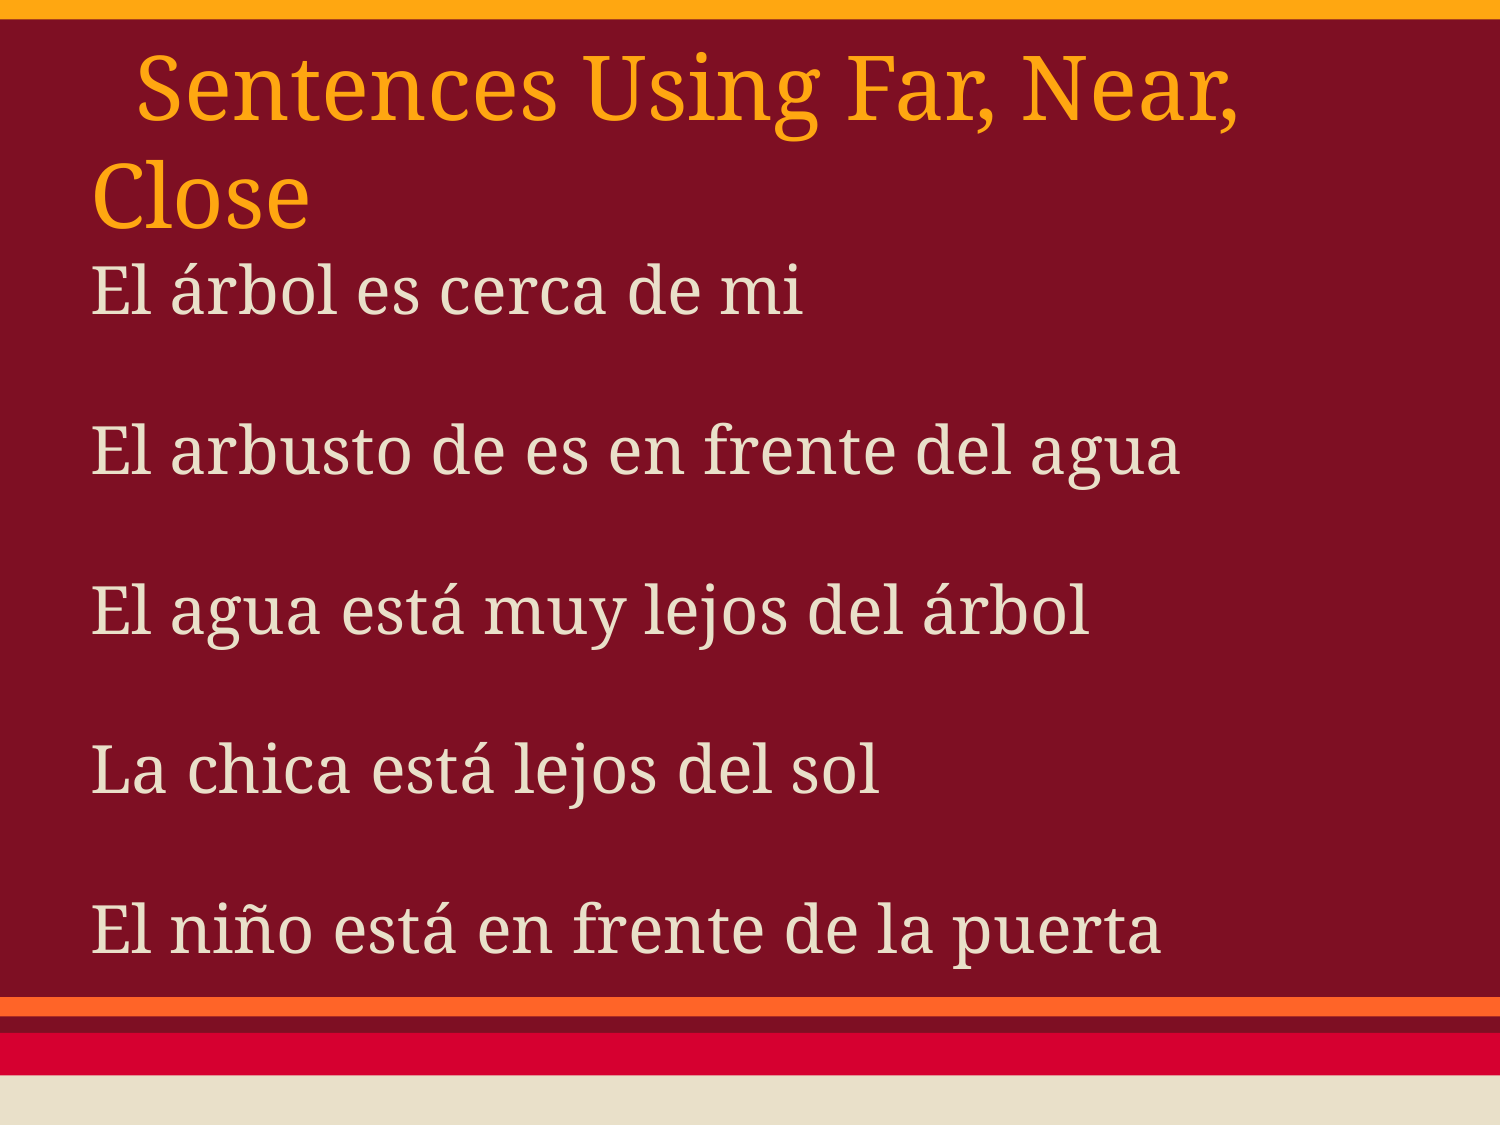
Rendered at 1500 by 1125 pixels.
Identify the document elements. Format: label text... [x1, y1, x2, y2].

title Sentences Using Far, Near, Close [75, 45, 1425, 232]
list El árbol es cerca de mi El arbusto de es en frente del agua El agua está muy lejos del árbol La chica está lejos del sol El niño está en frente de la puerta [75, 232, 1425, 948]
